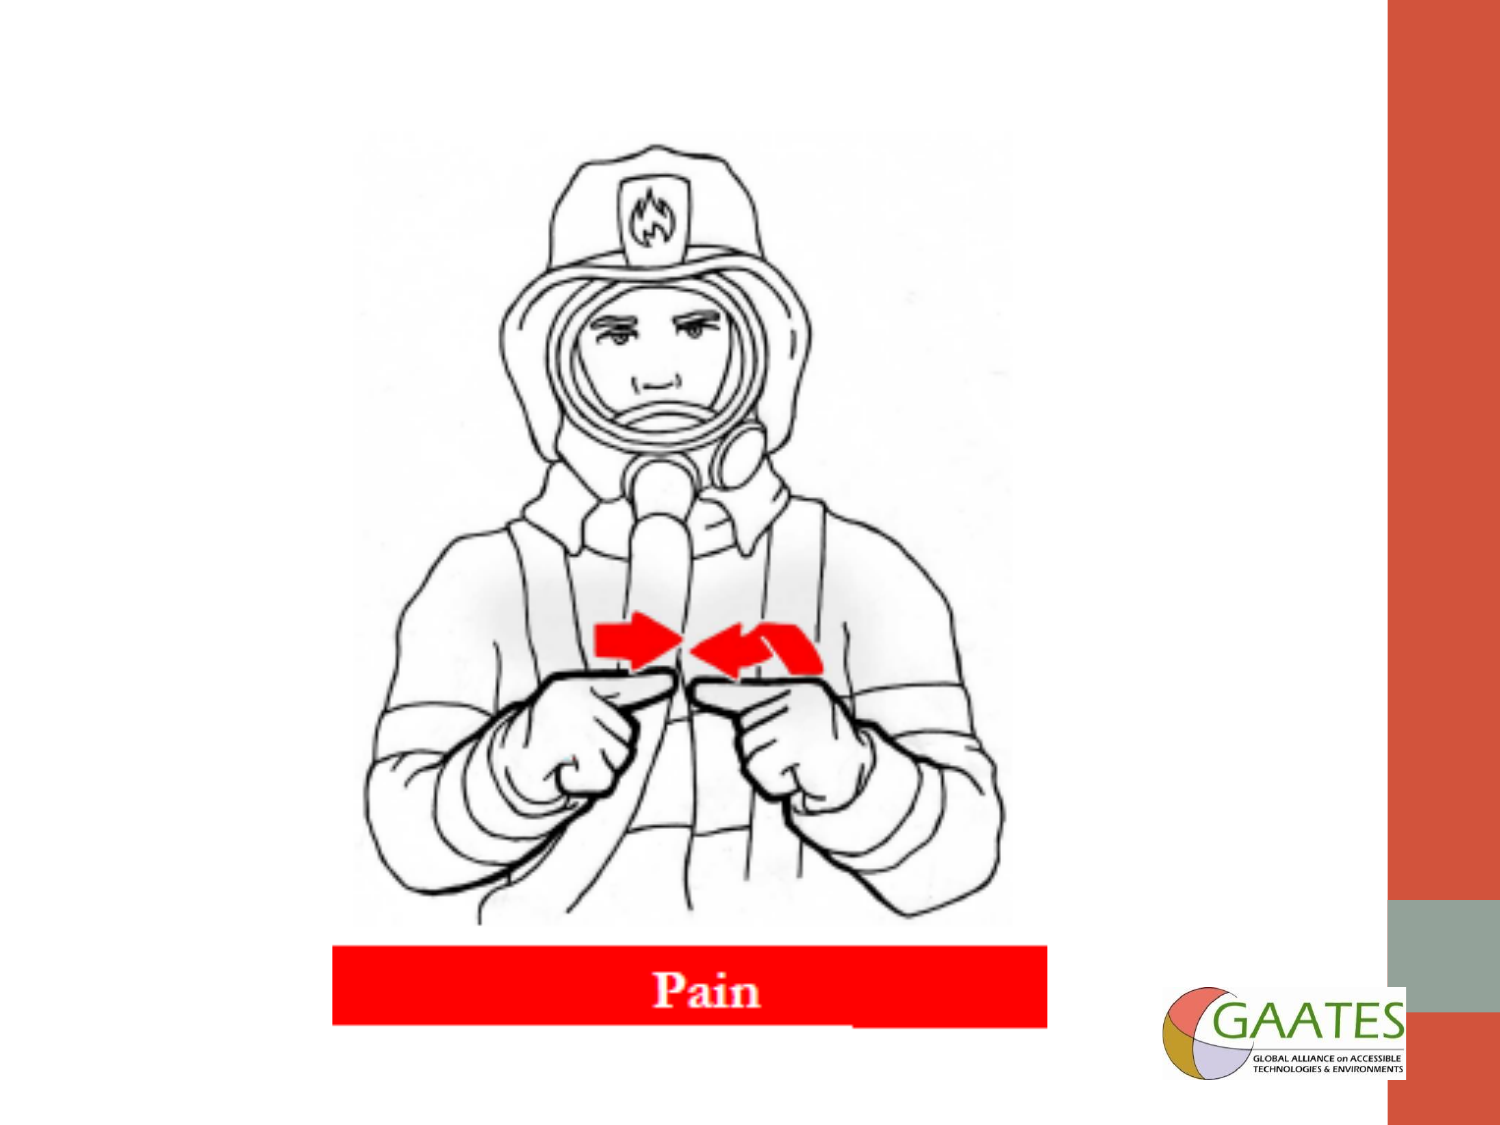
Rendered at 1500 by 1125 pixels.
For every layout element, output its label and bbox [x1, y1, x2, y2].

picture [331, 125, 1048, 1036]
picture [1162, 987, 1407, 1080]
